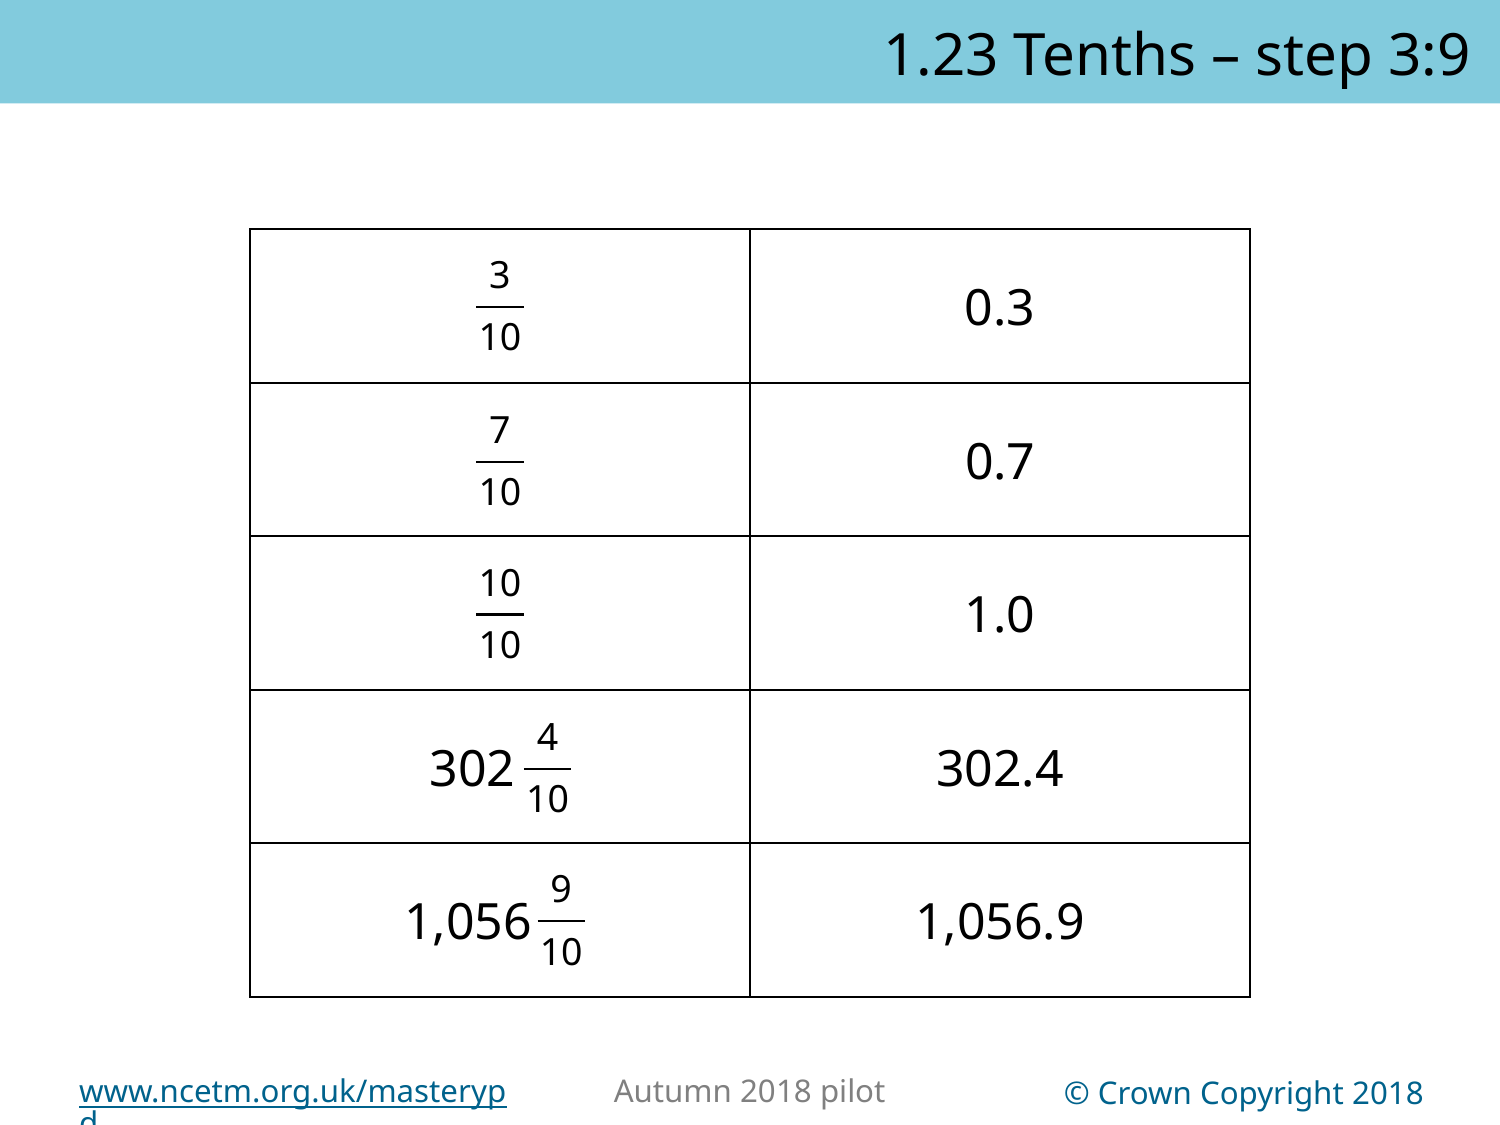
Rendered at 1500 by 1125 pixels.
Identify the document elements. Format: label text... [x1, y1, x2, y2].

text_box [464, 243, 536, 367]
table_cell [251, 537, 749, 689]
table_cell [751, 384, 1249, 535]
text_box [392, 857, 598, 982]
table_cell [251, 691, 749, 842]
table_cell [751, 691, 1249, 842]
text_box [464, 551, 536, 675]
table_cell [251, 384, 749, 535]
table_cell [251, 844, 749, 996]
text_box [416, 705, 584, 829]
table_header [251, 230, 749, 382]
table_cell 1,056.9 [751, 844, 1249, 996]
text_box 0.7 [949, 422, 1051, 498]
list 1.23 Tenths – step 3:9 [0, 0, 1500, 104]
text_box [464, 398, 536, 522]
table_cell 1.0 [751, 537, 1249, 689]
text_box 302.4 [921, 729, 1079, 805]
table_header 0.3 [751, 230, 1249, 382]
